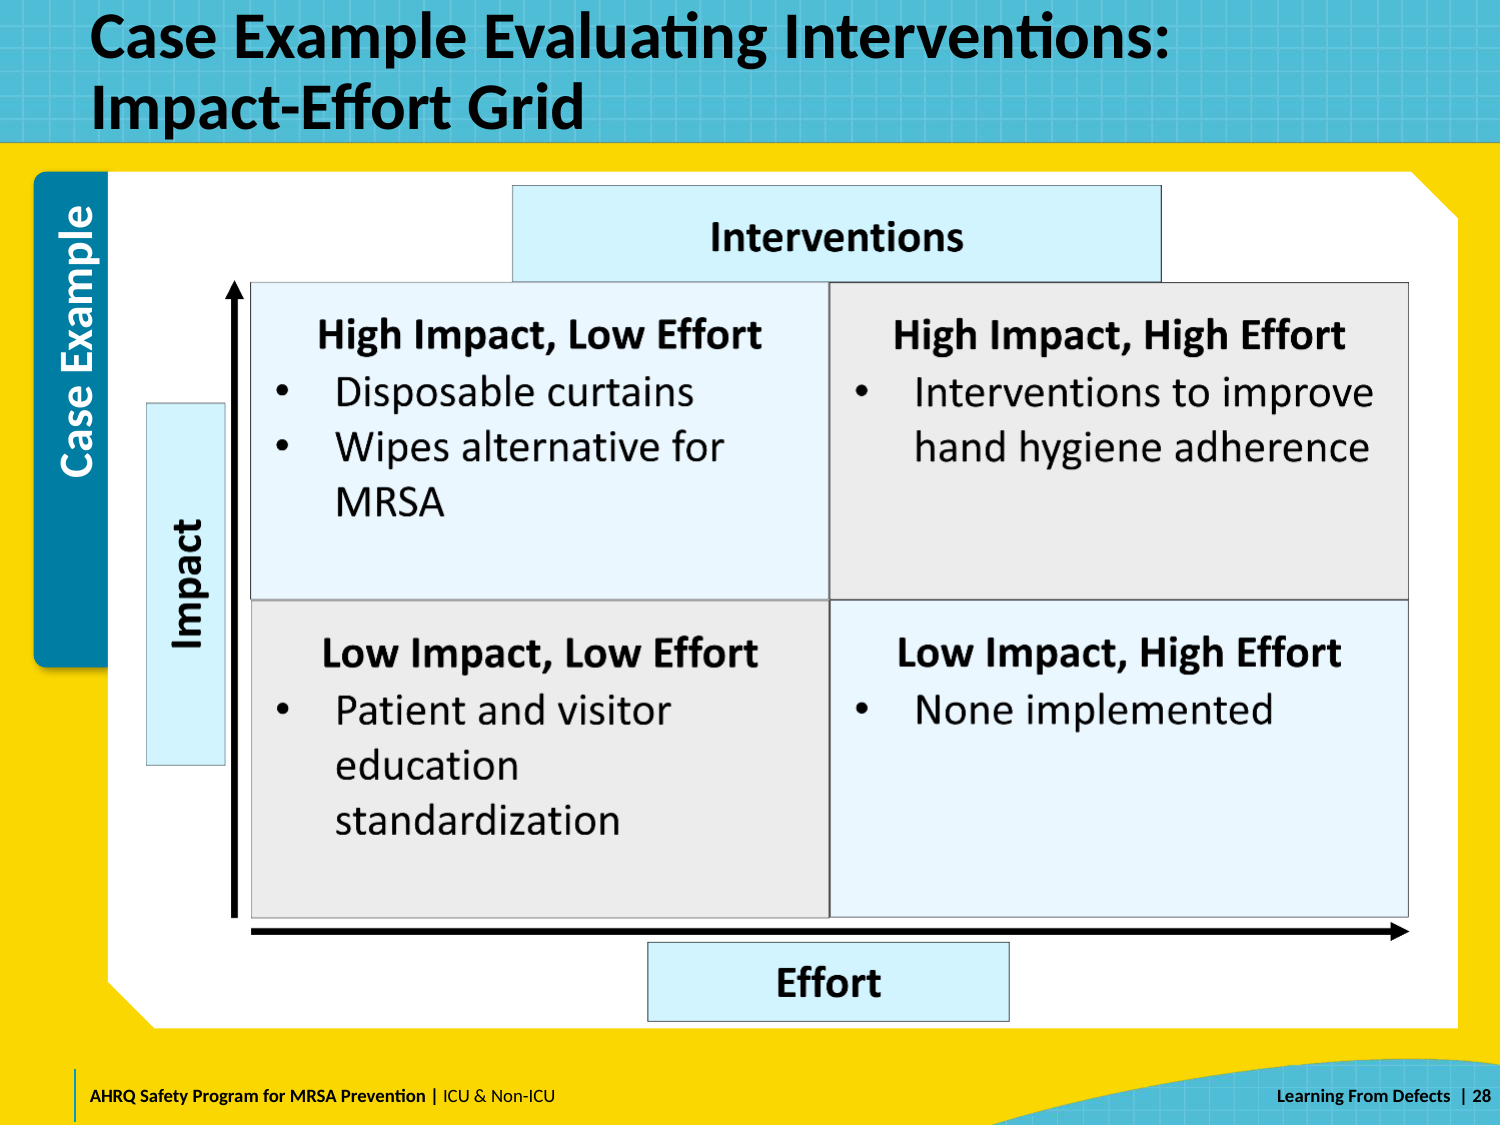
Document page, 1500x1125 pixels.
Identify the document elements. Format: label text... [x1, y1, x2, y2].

title Case Example Evaluating Interventions: Impact-Effort Grid [75, 0, 1406, 144]
slide_number | 28 [1455, 1065, 1500, 1125]
picture [0, 0, 1500, 1125]
